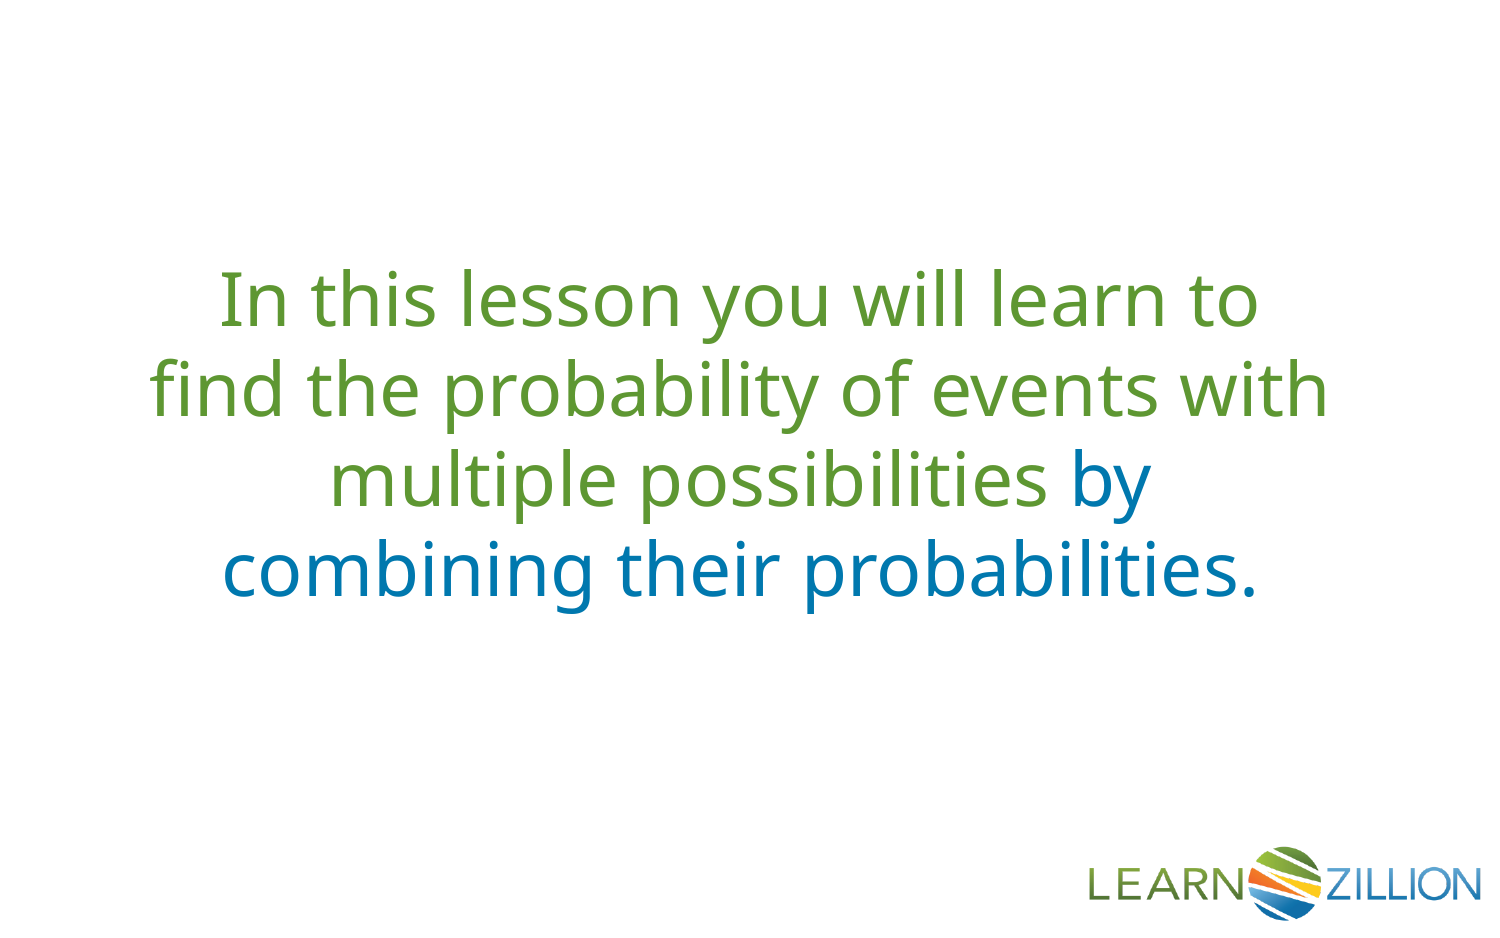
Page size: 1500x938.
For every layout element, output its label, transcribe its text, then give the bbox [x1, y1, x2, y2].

picture [1087, 843, 1482, 923]
text_box In this lesson you will learn to find the probability of events with multiple possibilities by combining their probabilities. [131, 243, 1350, 619]
